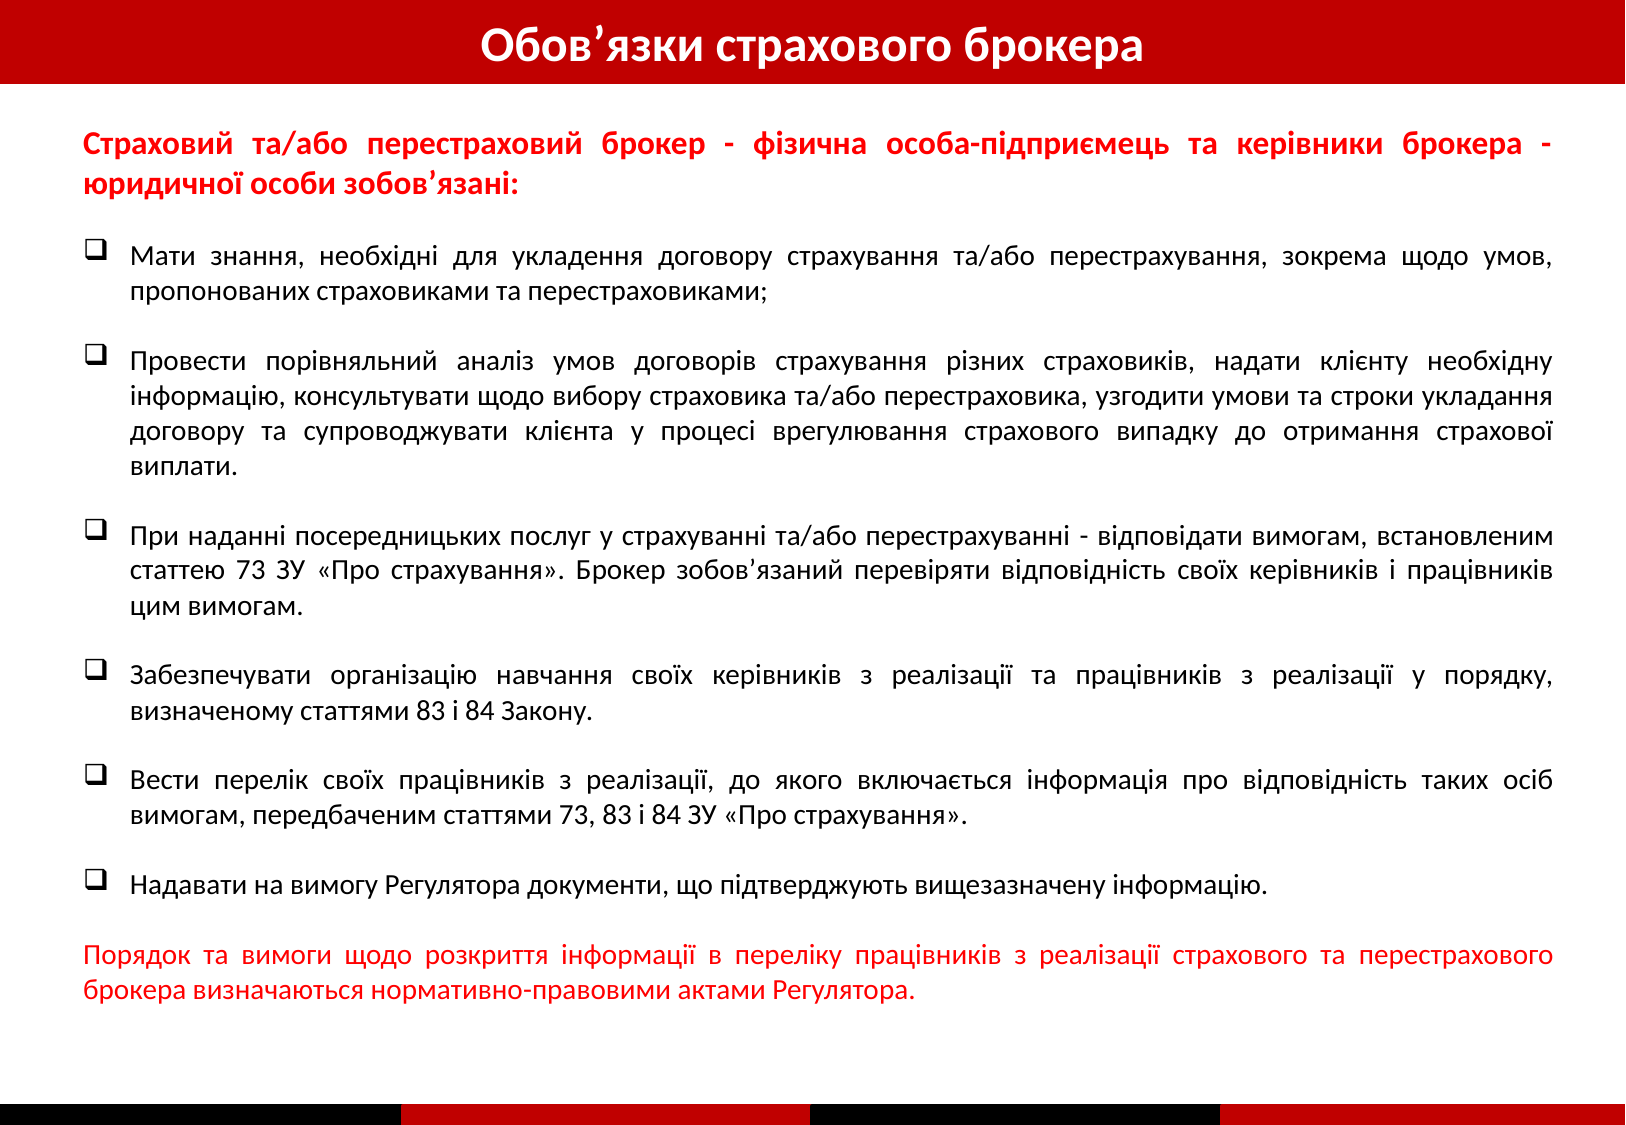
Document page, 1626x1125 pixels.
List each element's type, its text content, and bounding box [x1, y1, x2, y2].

text_box [401, 1104, 810, 1125]
text_box Страховий та/або перестраховий брокер - фізична особа-підприємець та керівники брокера - юридичної особи зобов’язані: Мати знання, необхідні для укладення договору страхування та/або перестрахування, зокрема щодо умов, пропонованих страховиками та перестраховиками; Провести порівняльний аналіз умов договорів страхування різних страховиків, надати клієнту необхідну інформацію, консультувати щодо вибору страховика та/або перестраховика, узгодити умови та строки укладання договору та супроводжувати клієнта у процесі врегулювання страхового випадку до отримання страхової виплати. При наданні посередницьких послуг у страхуванні та/або перестрахуванні - відповідати вимогам, встановленим статтею 73 ЗУ «Про страхування». Брокер зобов’язаний перевіряти відповідність своїх керівників і працівників цим вимогам. Забезпечувати організацію навчання своїх керівників з реалізації та працівників з реалізації у порядку, визначеному статтями 83 і 84 Закону. Вести перелік своїх працівників з реалізації, до якого включається інформація про відповідність таких осіб вимогам, передбаченим статтями 73, 83 і 84 ЗУ «Про страхування». Надавати на вимогу Регулятора документи, що підтверджують вищезазначену інформацію. Порядок та вимоги щодо розкриття інформації в переліку працівників з реалізації страхового та перестрахового брокера визначаються нормативно-правовими актами Регулятора. [68, 114, 1569, 1013]
text_box [0, 1104, 401, 1125]
text_box Обов’язки страхового брокера [0, 0, 1625, 84]
text_box [810, 1104, 1220, 1125]
text_box [1220, 1104, 1625, 1125]
